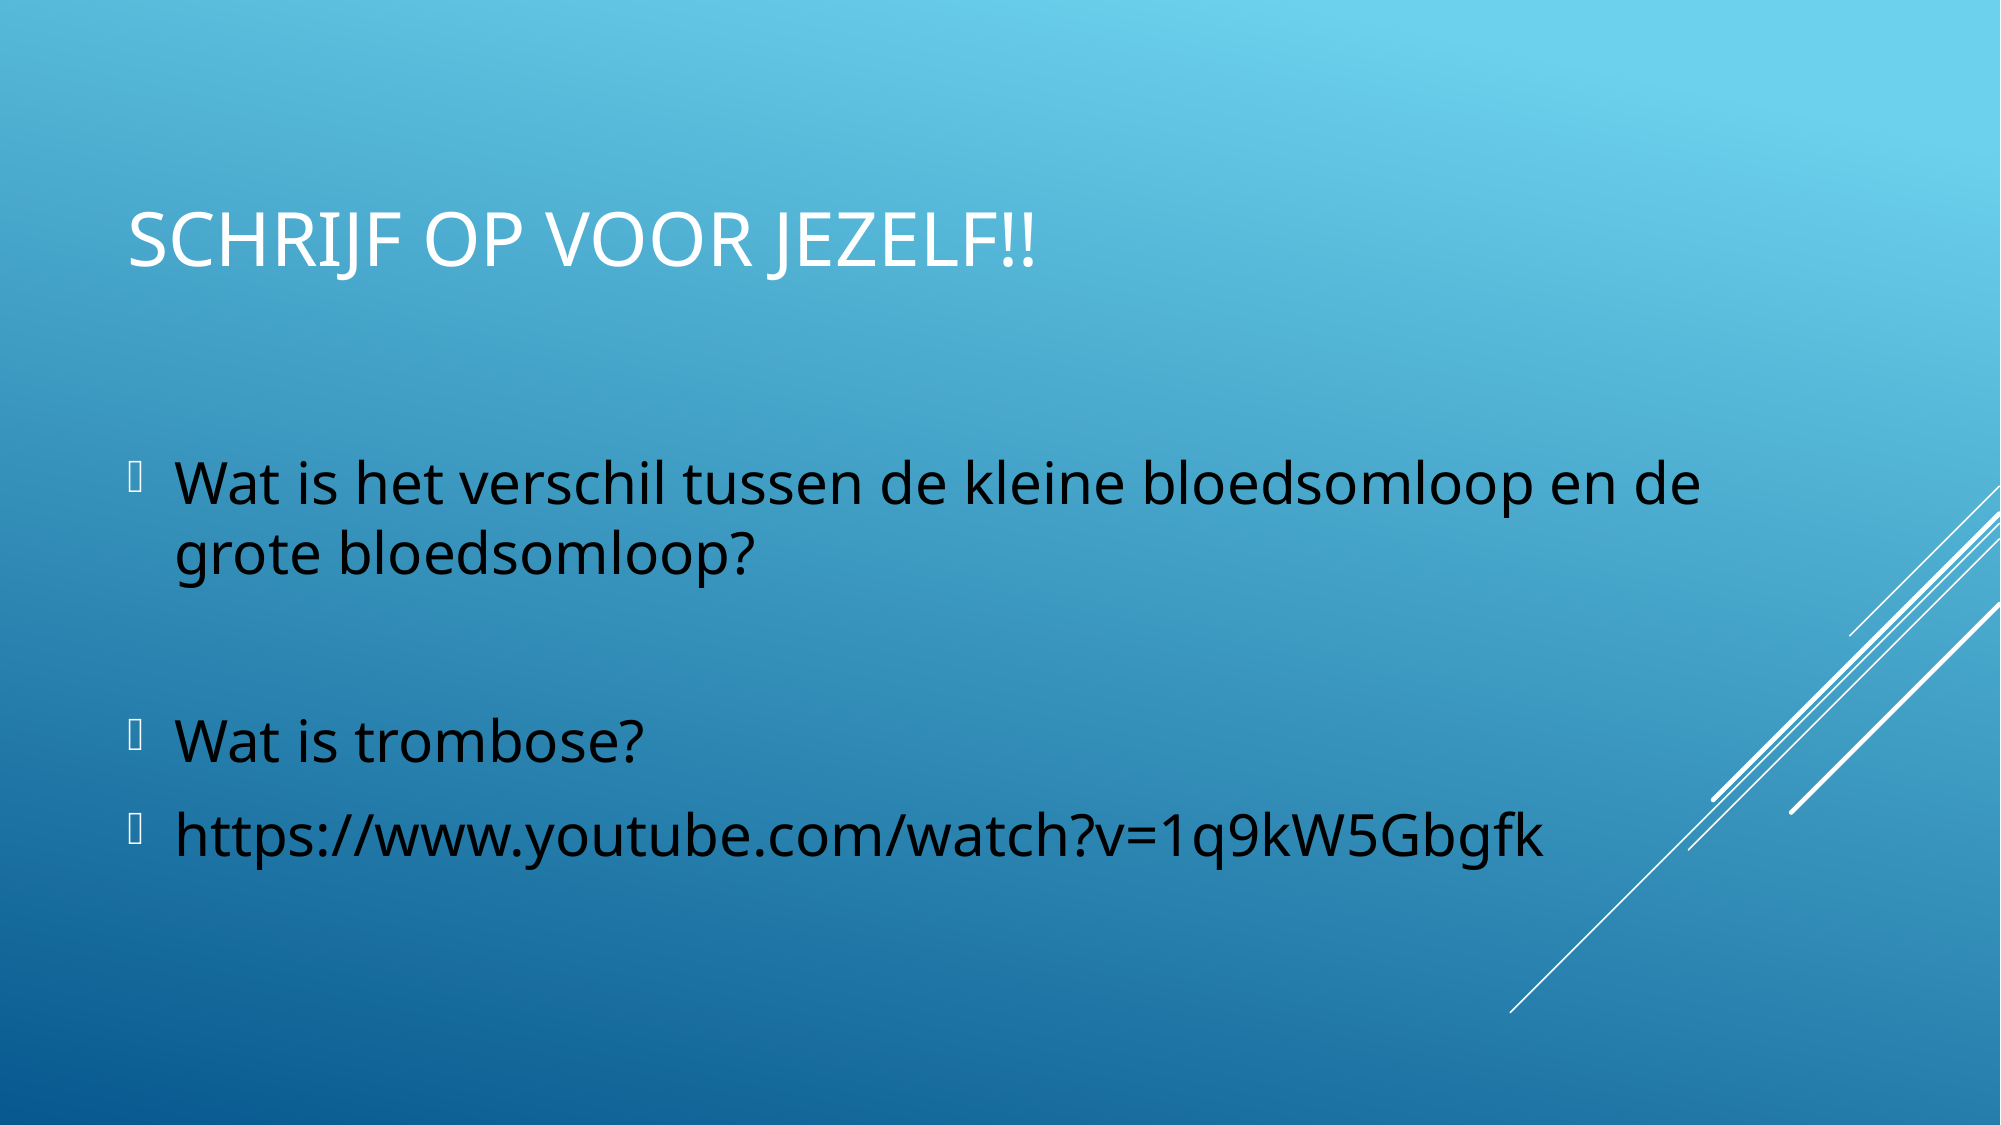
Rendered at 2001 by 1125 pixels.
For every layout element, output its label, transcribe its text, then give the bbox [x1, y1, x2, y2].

title Schrijf op voor jezelf!! [112, 112, 1513, 360]
list Wat is het verschil tussen de kleine bloedsomloop en de grote bloedsomloop? Wat is trombose? https://www.youtube.com/watch?v=1q9kW5Gbgfk [112, 407, 1866, 1001]
